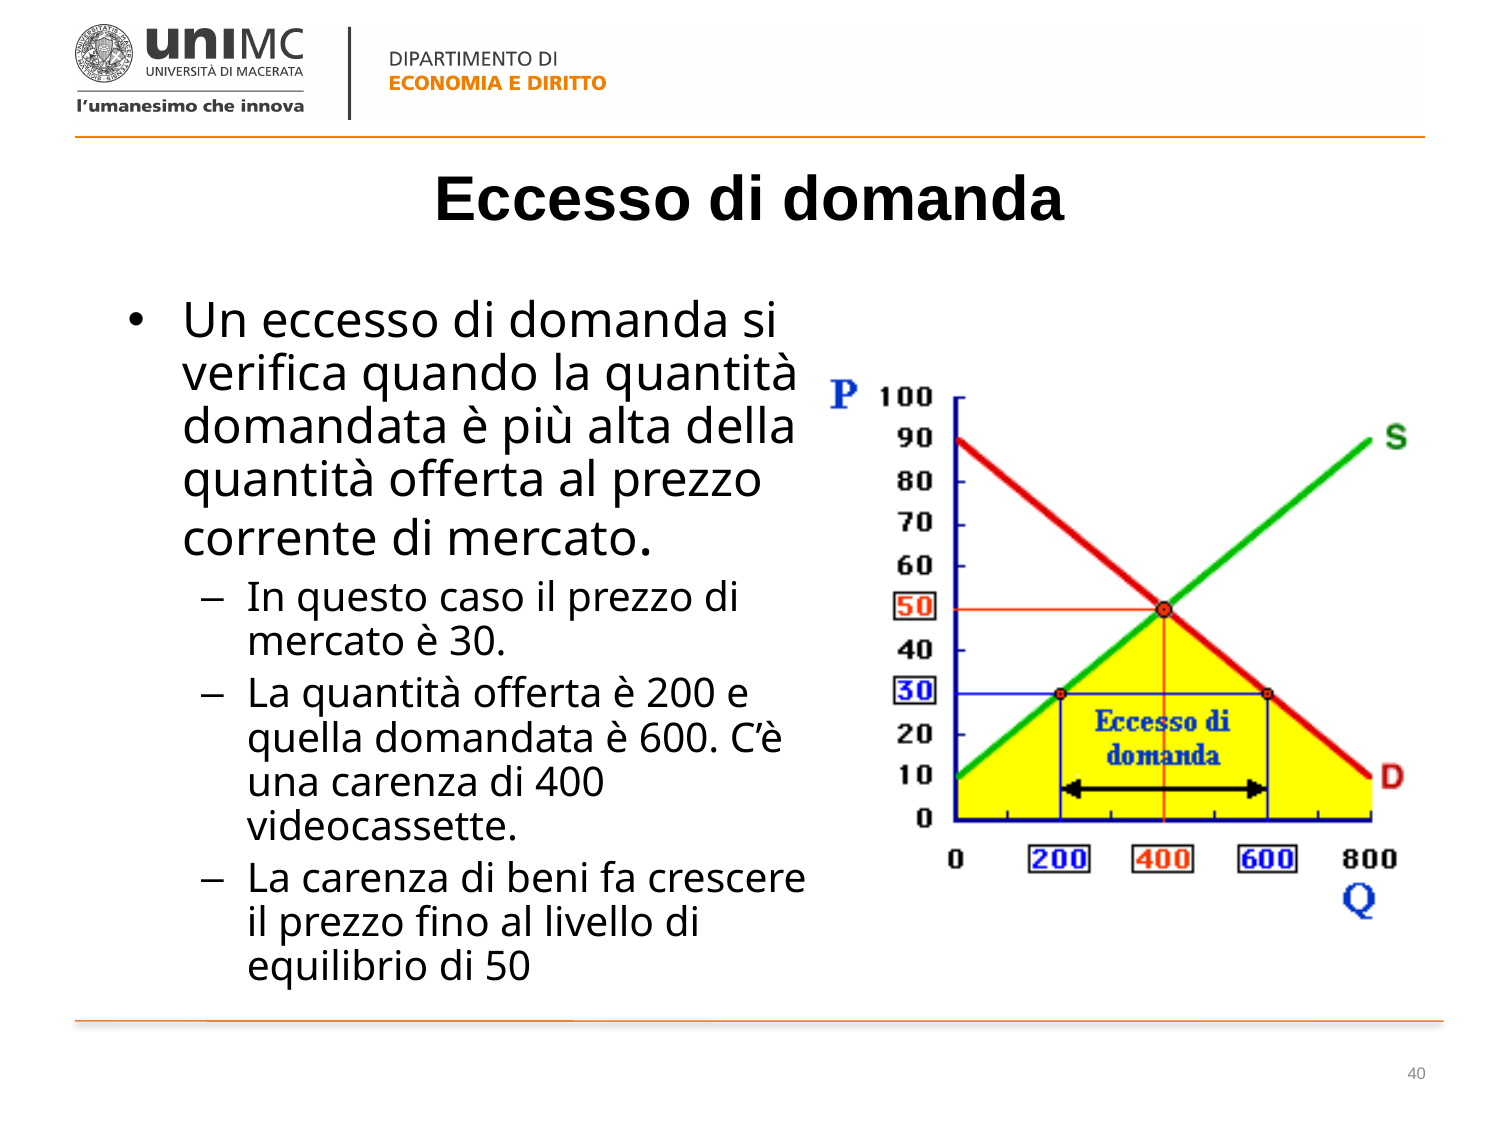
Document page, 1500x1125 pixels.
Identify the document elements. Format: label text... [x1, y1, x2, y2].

title Eccesso di domanda [75, 149, 1425, 241]
picture [75, 24, 1425, 138]
slide_number 40 [1091, 1042, 1442, 1103]
picture [812, 349, 1438, 952]
list Un eccesso di domanda si verifica quando la quantità domandata è più alta della quantità offerta al prezzo corrente di mercato. In questo caso il prezzo di mercato è 30. La quantità offerta è 200 e quella domandata è 600. C’è una carenza di 400 videocassette. La carenza di beni fa crescere il prezzo fino al livello di equilibrio di 50 [112, 287, 825, 1050]
